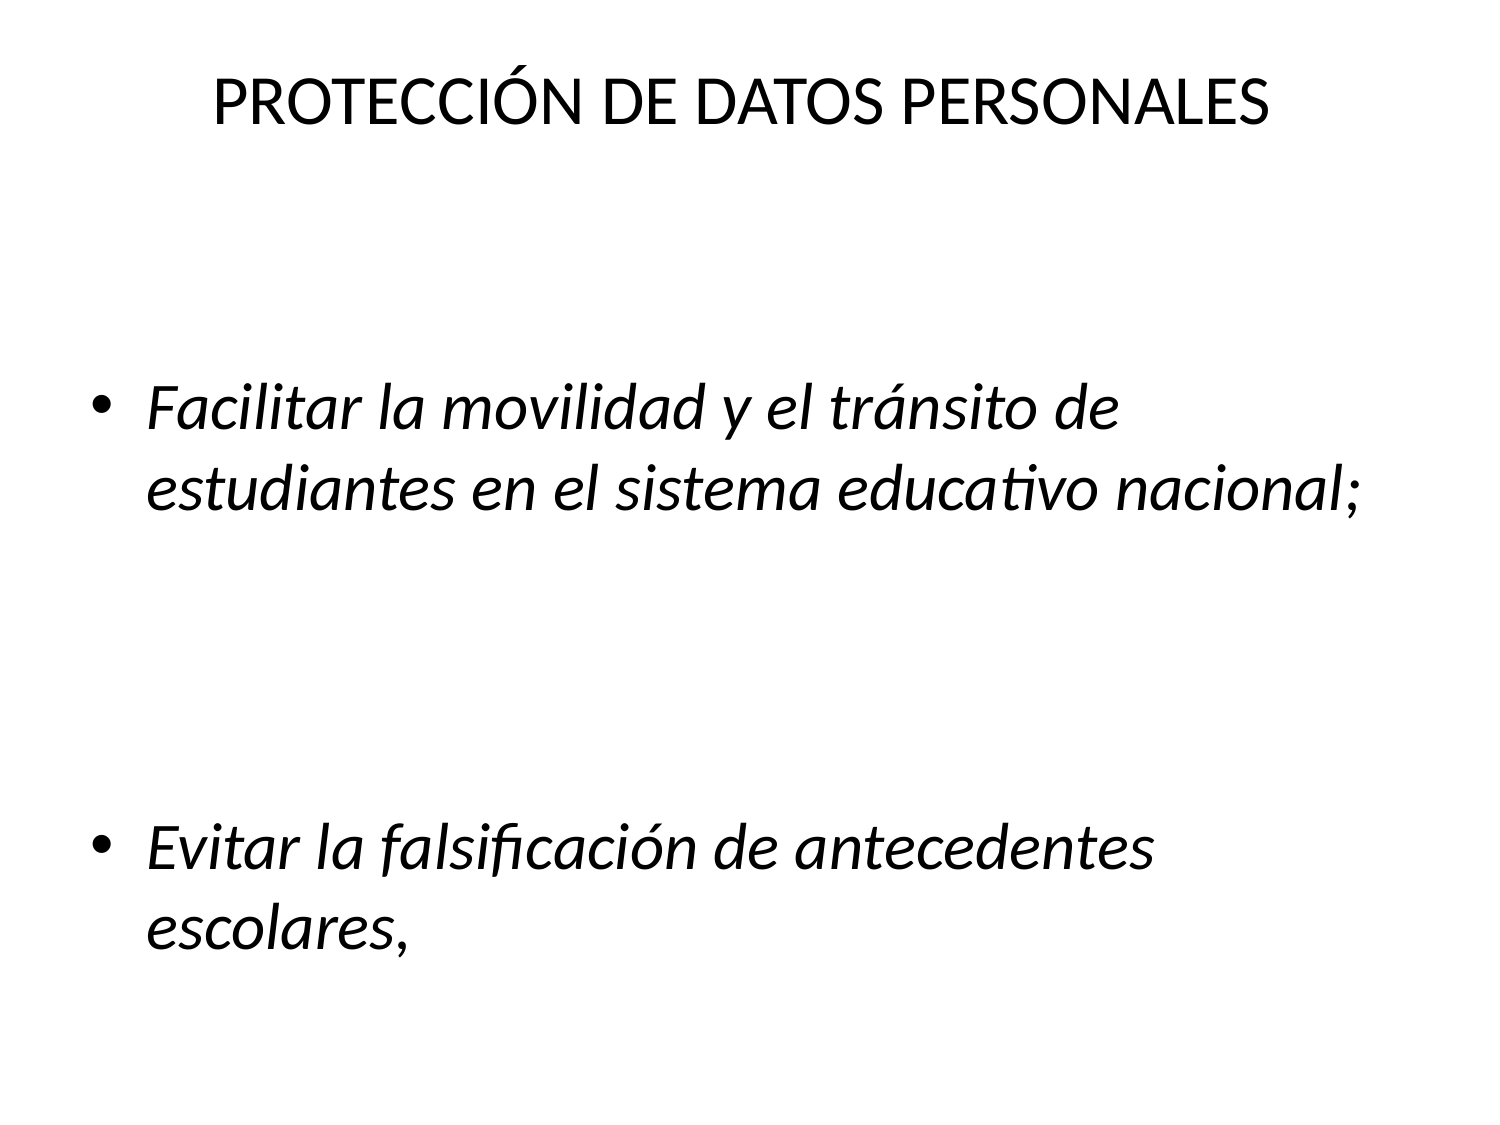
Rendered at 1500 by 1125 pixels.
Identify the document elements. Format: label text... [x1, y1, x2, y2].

list Facilitar la movilidad y el tránsito de estudiantes en el sistema educativo nacional; Evitar la falsificación de antecedentes escolares, [75, 262, 1425, 1005]
title PROTECCIÓN DE DATOS PERSONALES [75, 45, 1425, 233]
